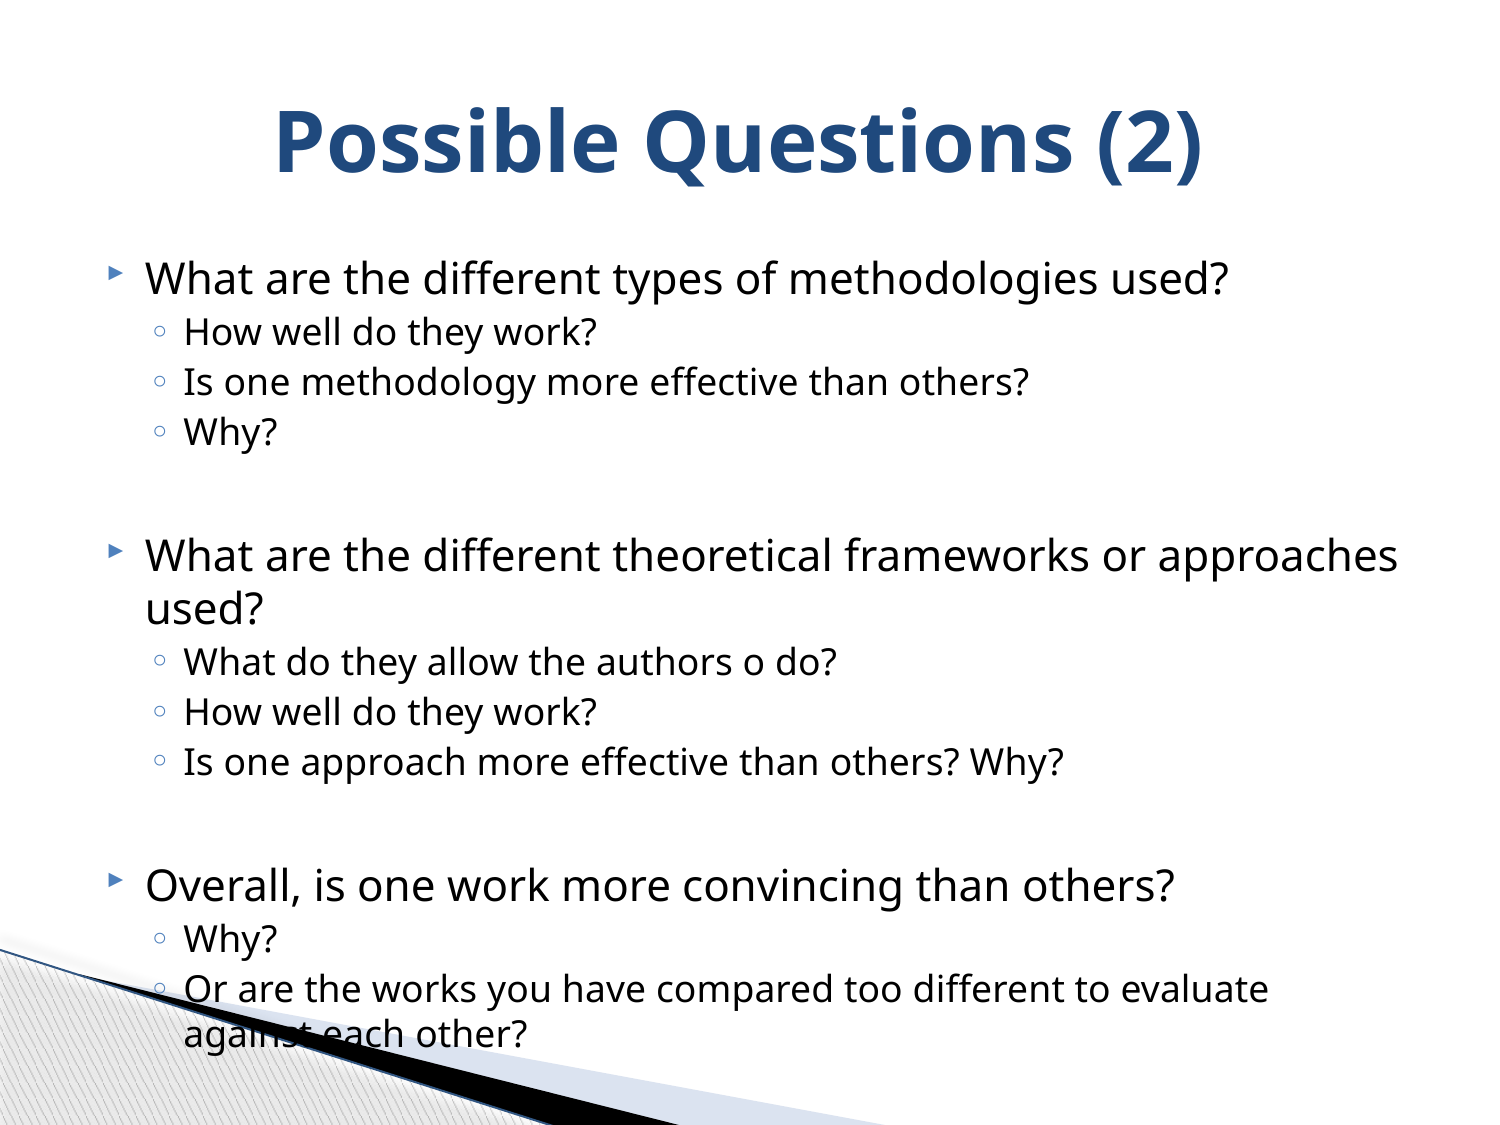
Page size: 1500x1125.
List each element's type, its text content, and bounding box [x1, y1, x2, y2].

title Possible Questions (2) [75, 45, 1425, 233]
list What are the different types of methodologies used? How well do they work? Is one methodology more effective than others? Why? What are the different theoretical frameworks or approaches used? What do they allow the authors o do? How well do they work? Is one approach more effective than others? Why? Overall, is one work more convincing than others? Why? Or are the works you have compared too different to evaluate against each other? [75, 243, 1425, 1071]
